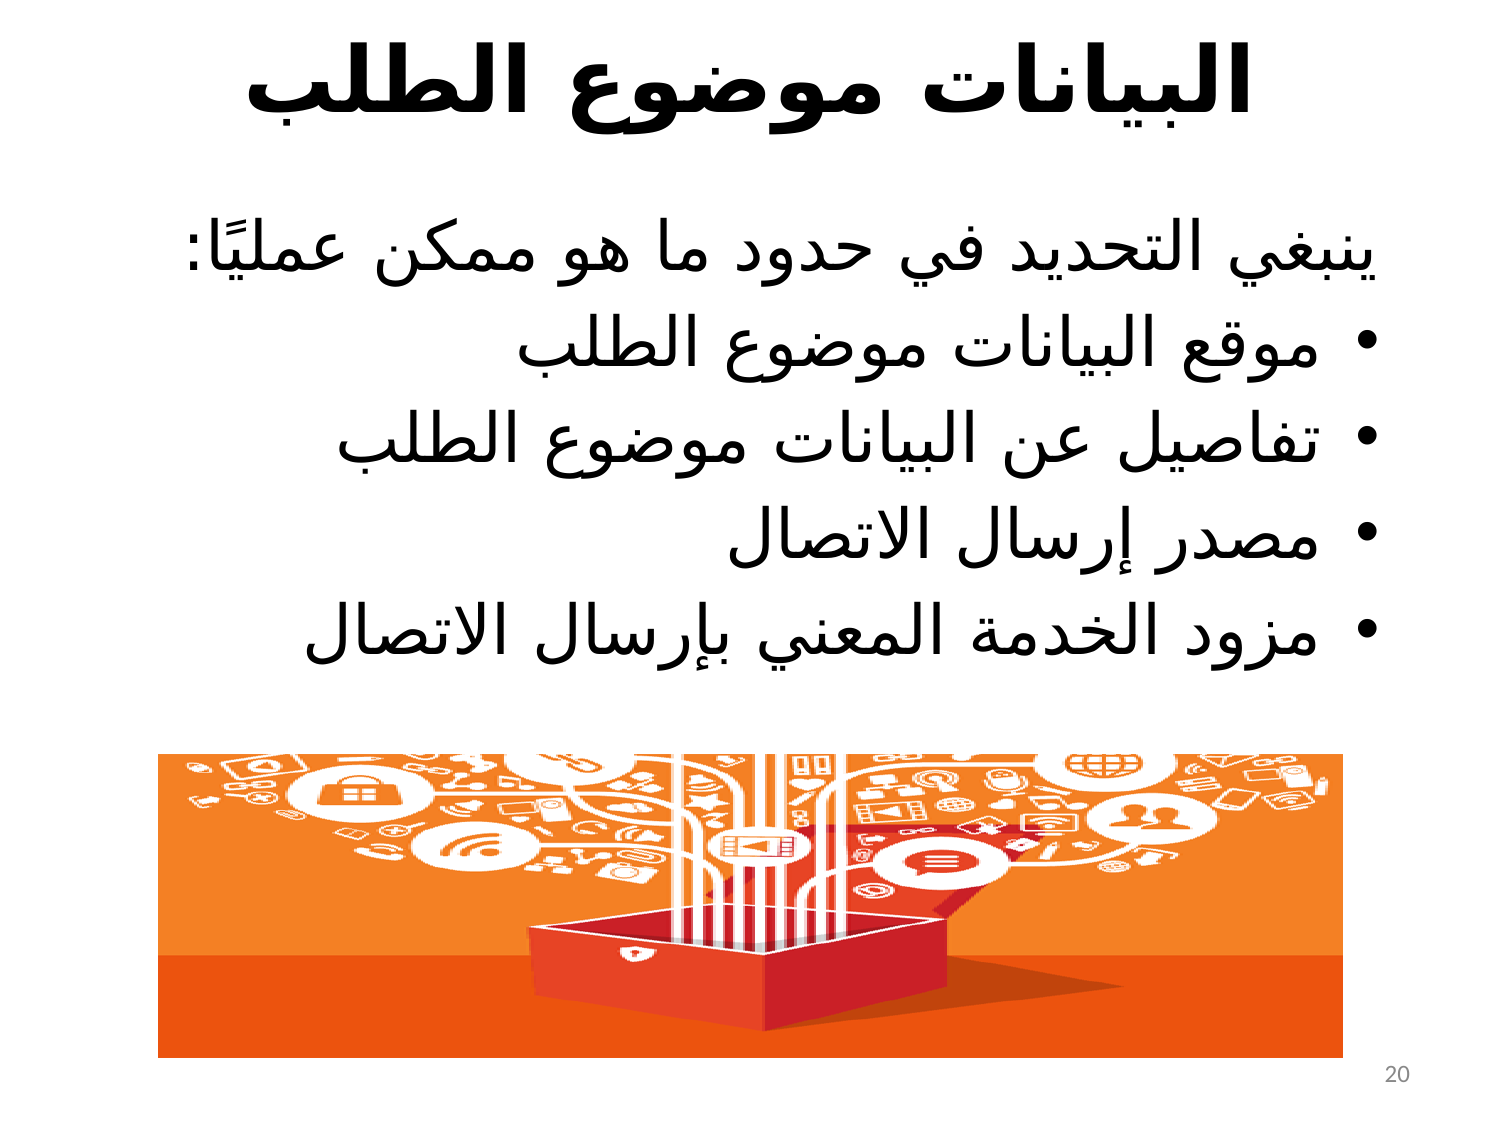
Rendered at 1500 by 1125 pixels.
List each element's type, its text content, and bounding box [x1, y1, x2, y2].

slide_number 20 [1074, 1042, 1425, 1103]
list ينبغي التحديد في حدود ما هو ممكن عمليًا: موقع البيانات موضوع الطلب تفاصيل عن البيانات موضوع الطلب مصدر إرسال الاتصال مزود الخدمة المعني بإرسال الاتصال [57, 193, 1395, 937]
title البيانات موضوع الطلب [75, 0, 1425, 171]
picture [158, 754, 1343, 1058]
